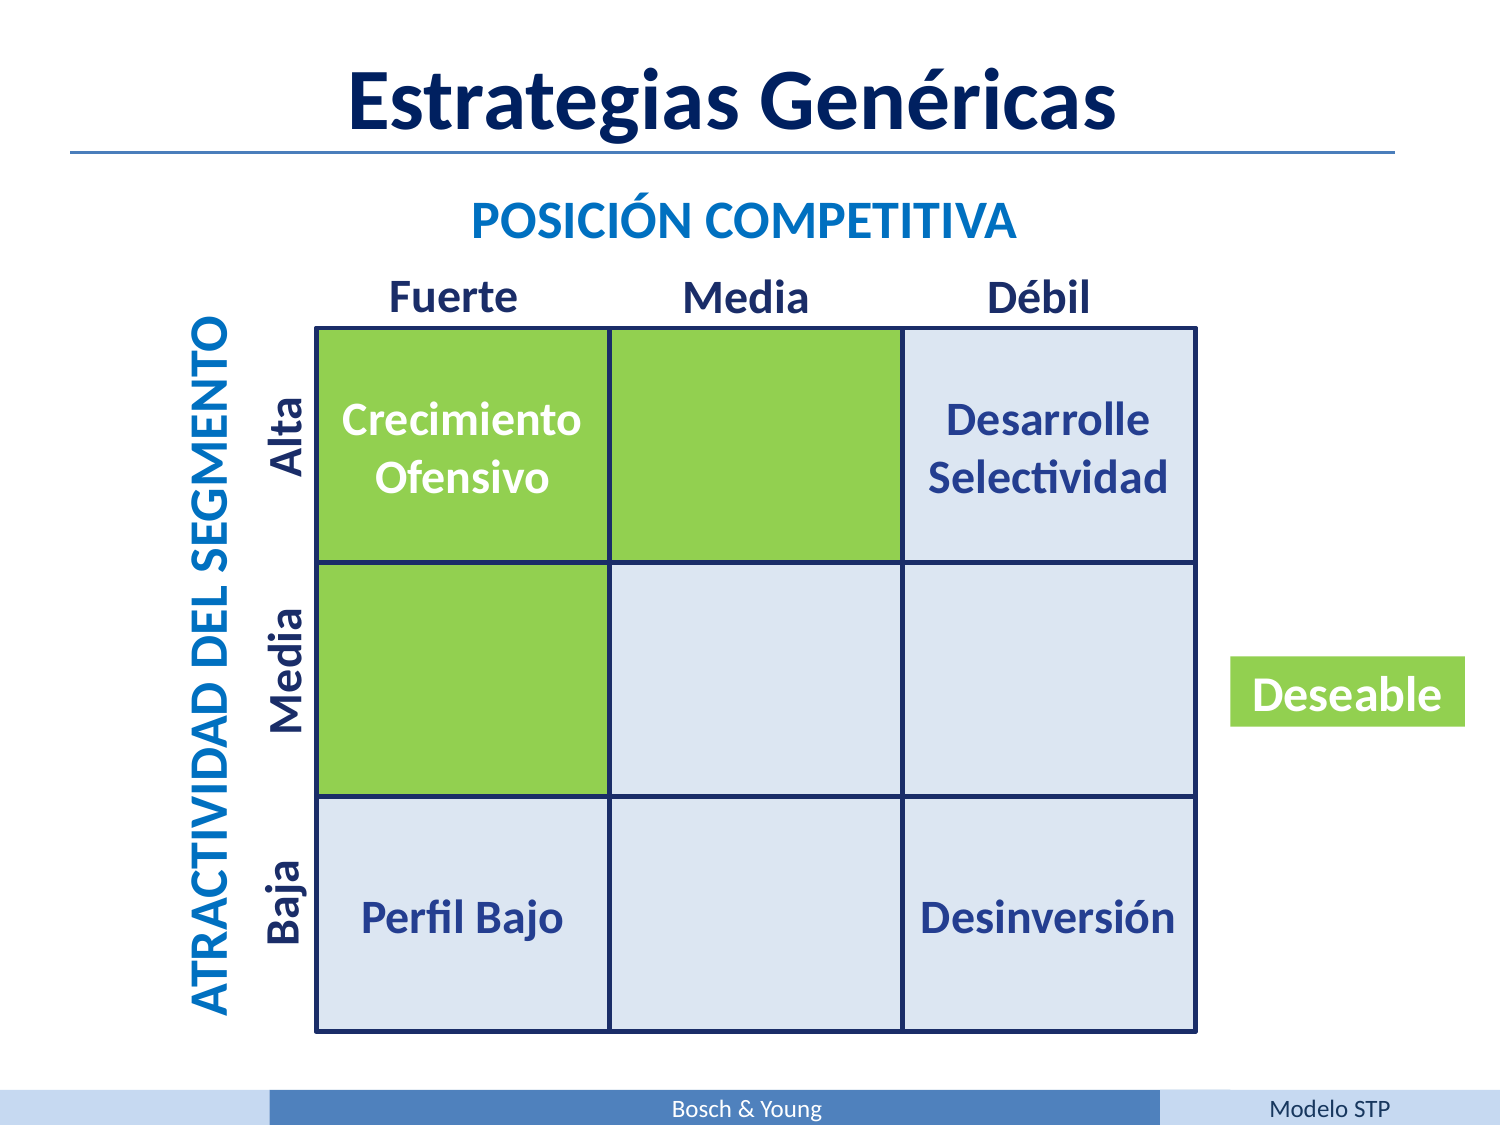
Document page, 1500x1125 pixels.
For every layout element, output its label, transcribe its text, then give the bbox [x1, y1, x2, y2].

text_box Estrategias Genéricas [46, 35, 1418, 155]
text_box Deseable [1228, 654, 1467, 729]
text_box [0, 1088, 272, 1125]
text_box Bosch & Young [272, 1088, 1158, 1125]
text_box ATRACTIVIDAD DEL SEGMENTO [165, 269, 245, 1032]
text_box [242, 339, 320, 962]
text_box Modelo STP [1158, 1088, 1500, 1125]
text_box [316, 327, 1196, 1032]
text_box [374, 257, 1149, 332]
text_box POSICIÓN COMPETITIVA [457, 176, 1125, 255]
